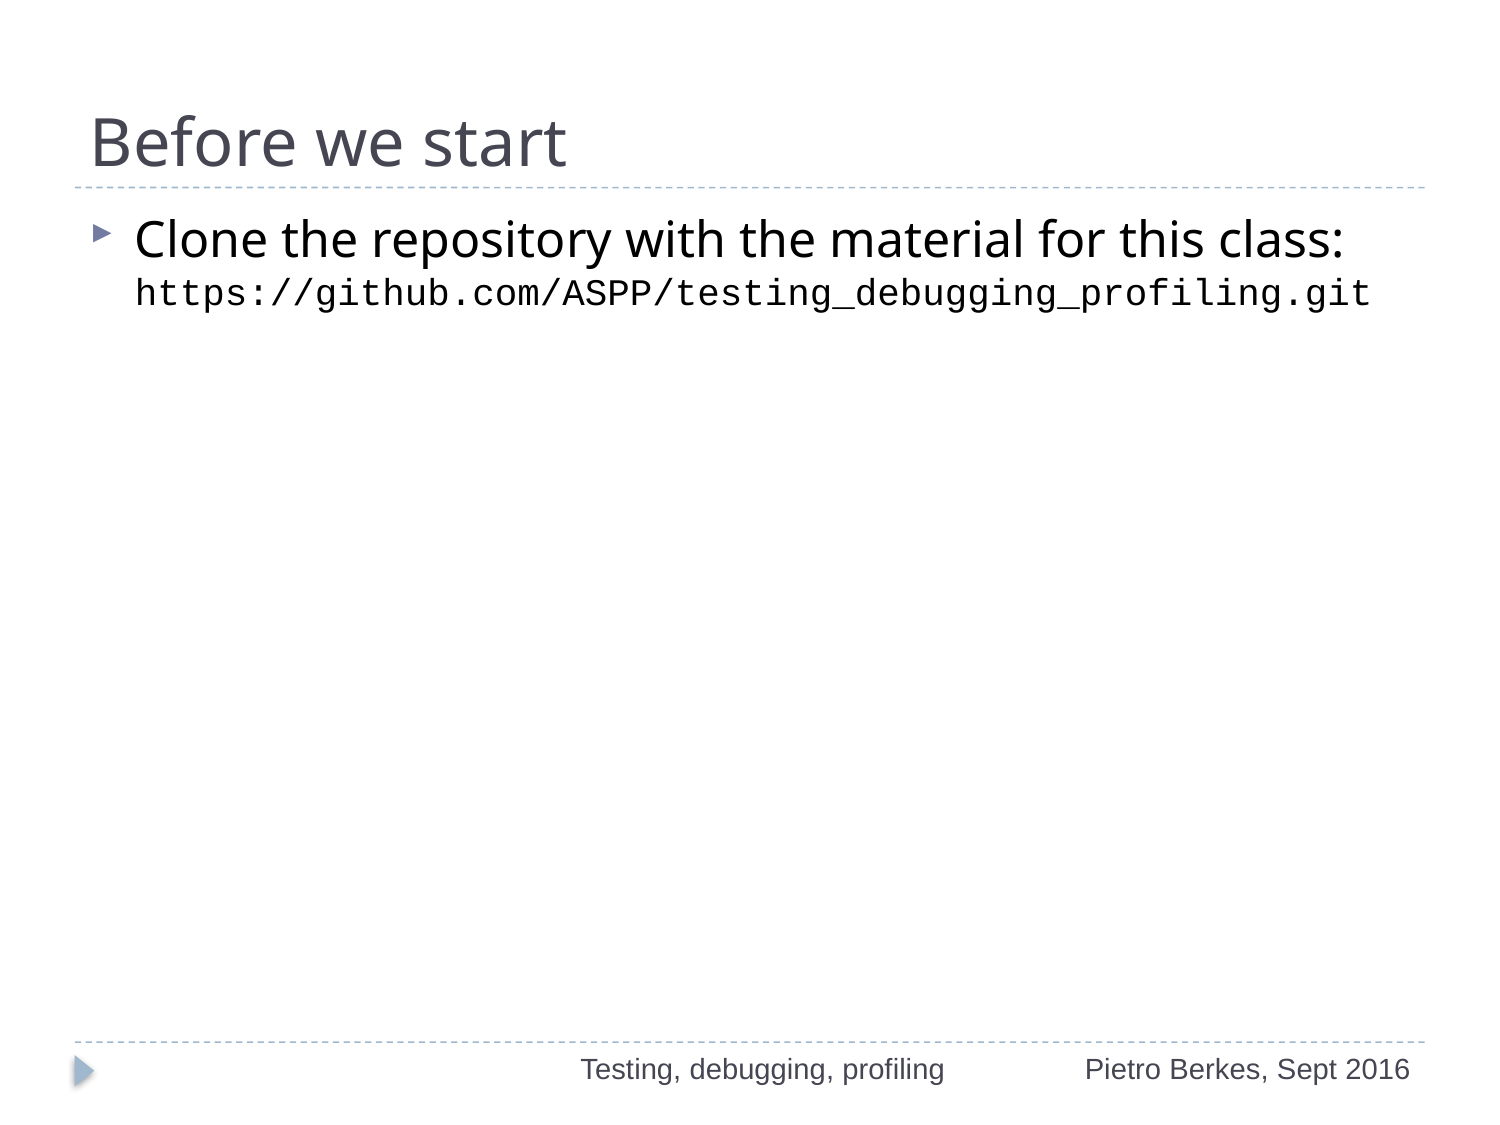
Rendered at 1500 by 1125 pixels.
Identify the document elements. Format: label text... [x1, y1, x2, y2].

title Before we start [75, 24, 1425, 188]
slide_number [1051, 1042, 1426, 1103]
footer Testing, debugging, profiling [475, 1042, 1051, 1103]
list Clone the repository with the material for this class: https://github.com/ASPP/testing_debugging_profiling.git [75, 200, 1459, 1010]
